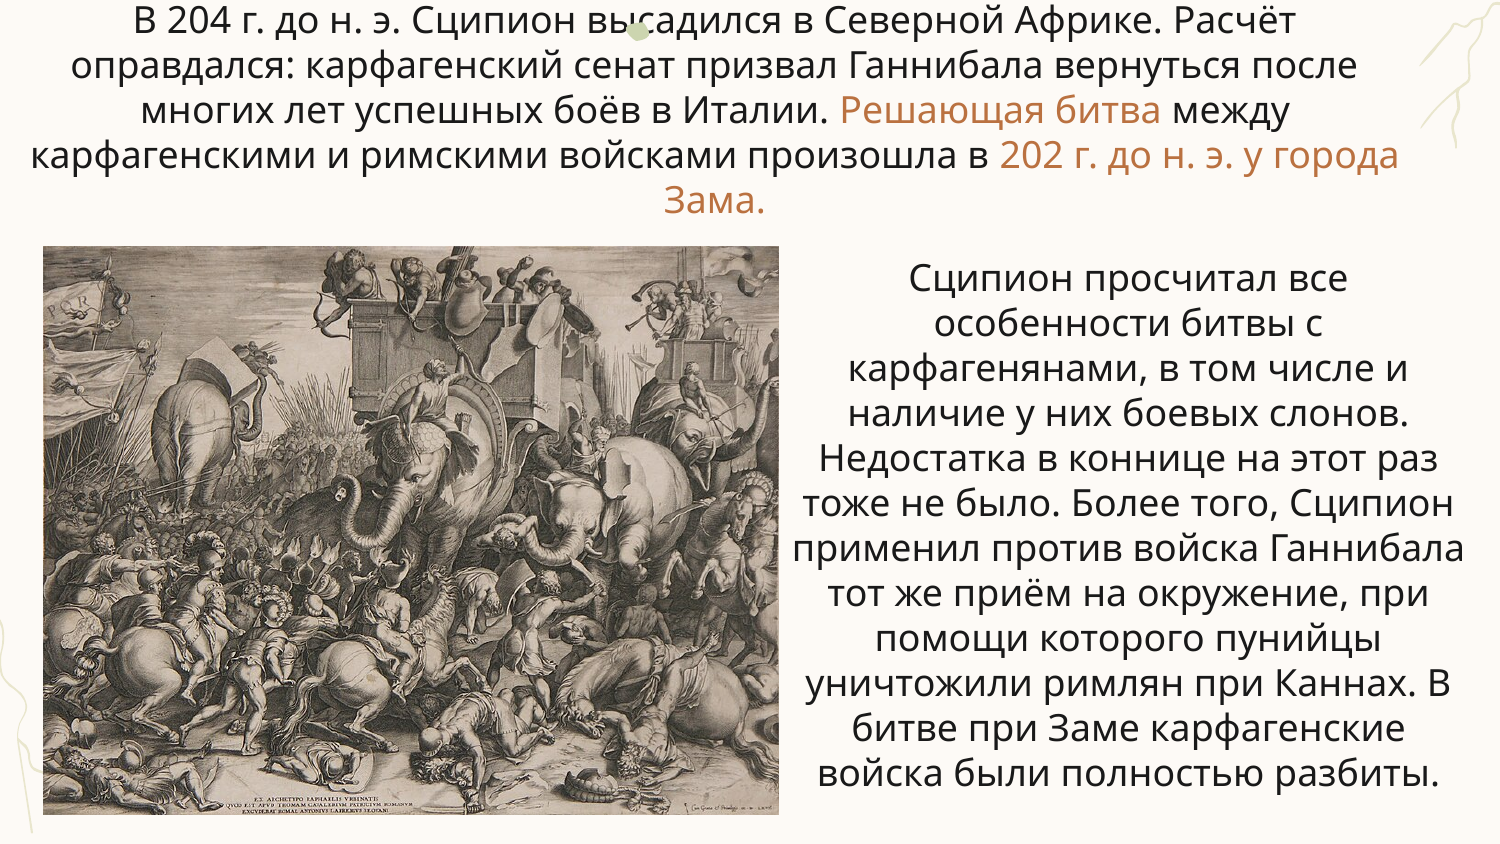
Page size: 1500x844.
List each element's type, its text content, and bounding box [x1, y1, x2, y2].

picture [43, 246, 779, 815]
text_box Сципион просчитал все особенности битвы с карфагенянами, в том числе и наличие у них боевых слонов. Недостатка в коннице на этот раз тоже не было. Более того, Сципион применил против войска Ганнибала тот же приём на окружение, при помощи которого пунийцы уничтожили римлян при Каннах. В битве при Заме карфагенские войска были полностью разбиты. [782, 385, 1485, 664]
list В 204 г. до н. э. Сципион высадился в Северной Африке. Расчёт оправдался: карфагенский сенат призвал Ганнибала вернуться после многих лет успешных боёв в Италии. Решающая битва между карфагенскими и римскими войсками произошла в 202 г. до н. э. у города Зама. [0, 0, 1425, 247]
text_box [625, 22, 649, 41]
